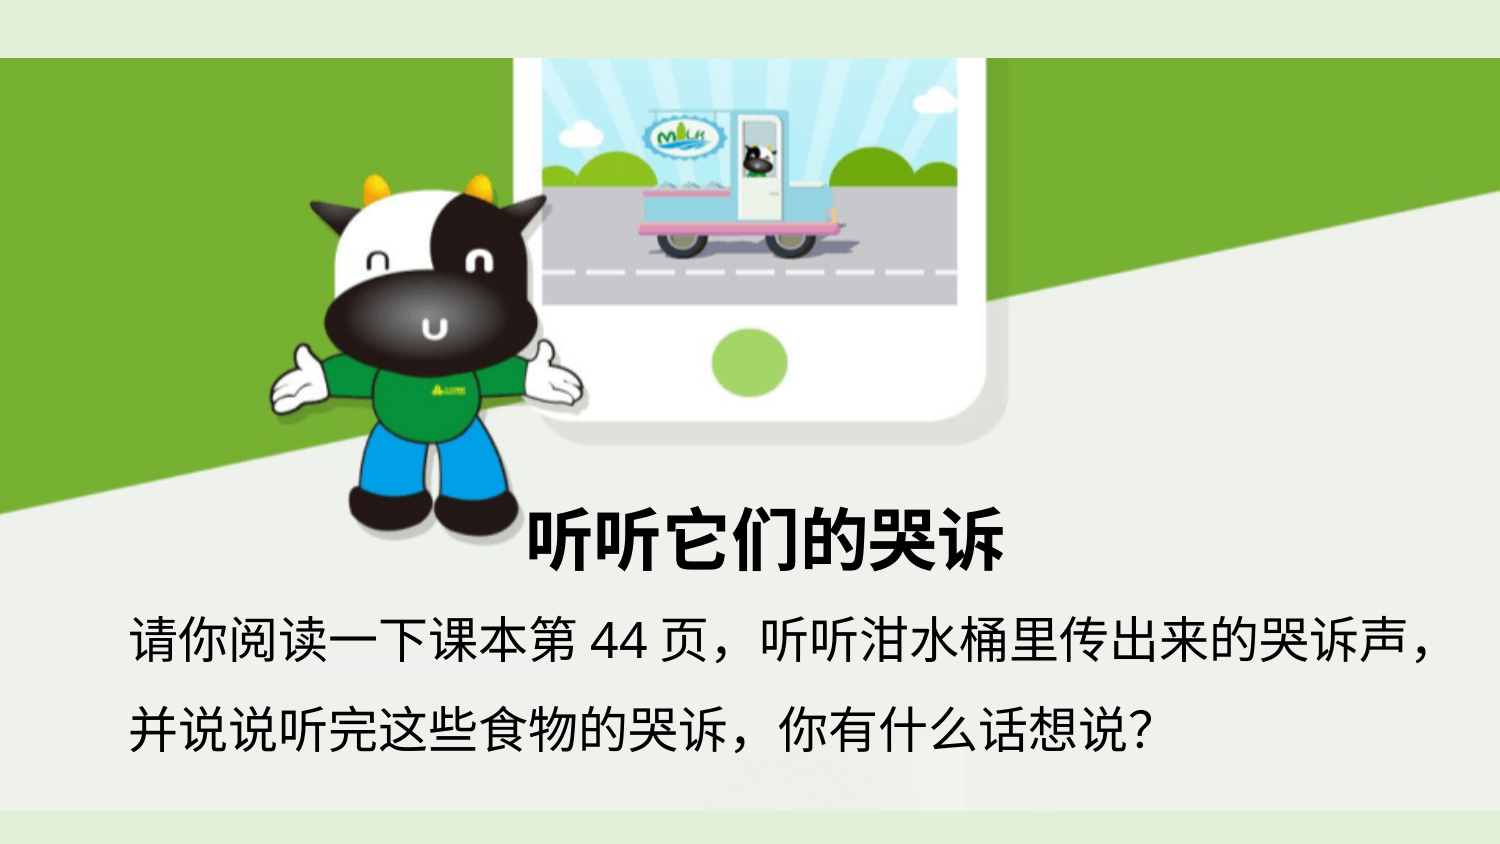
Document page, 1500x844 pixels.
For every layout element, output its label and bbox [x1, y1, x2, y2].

text_box [0, 58, 1500, 811]
